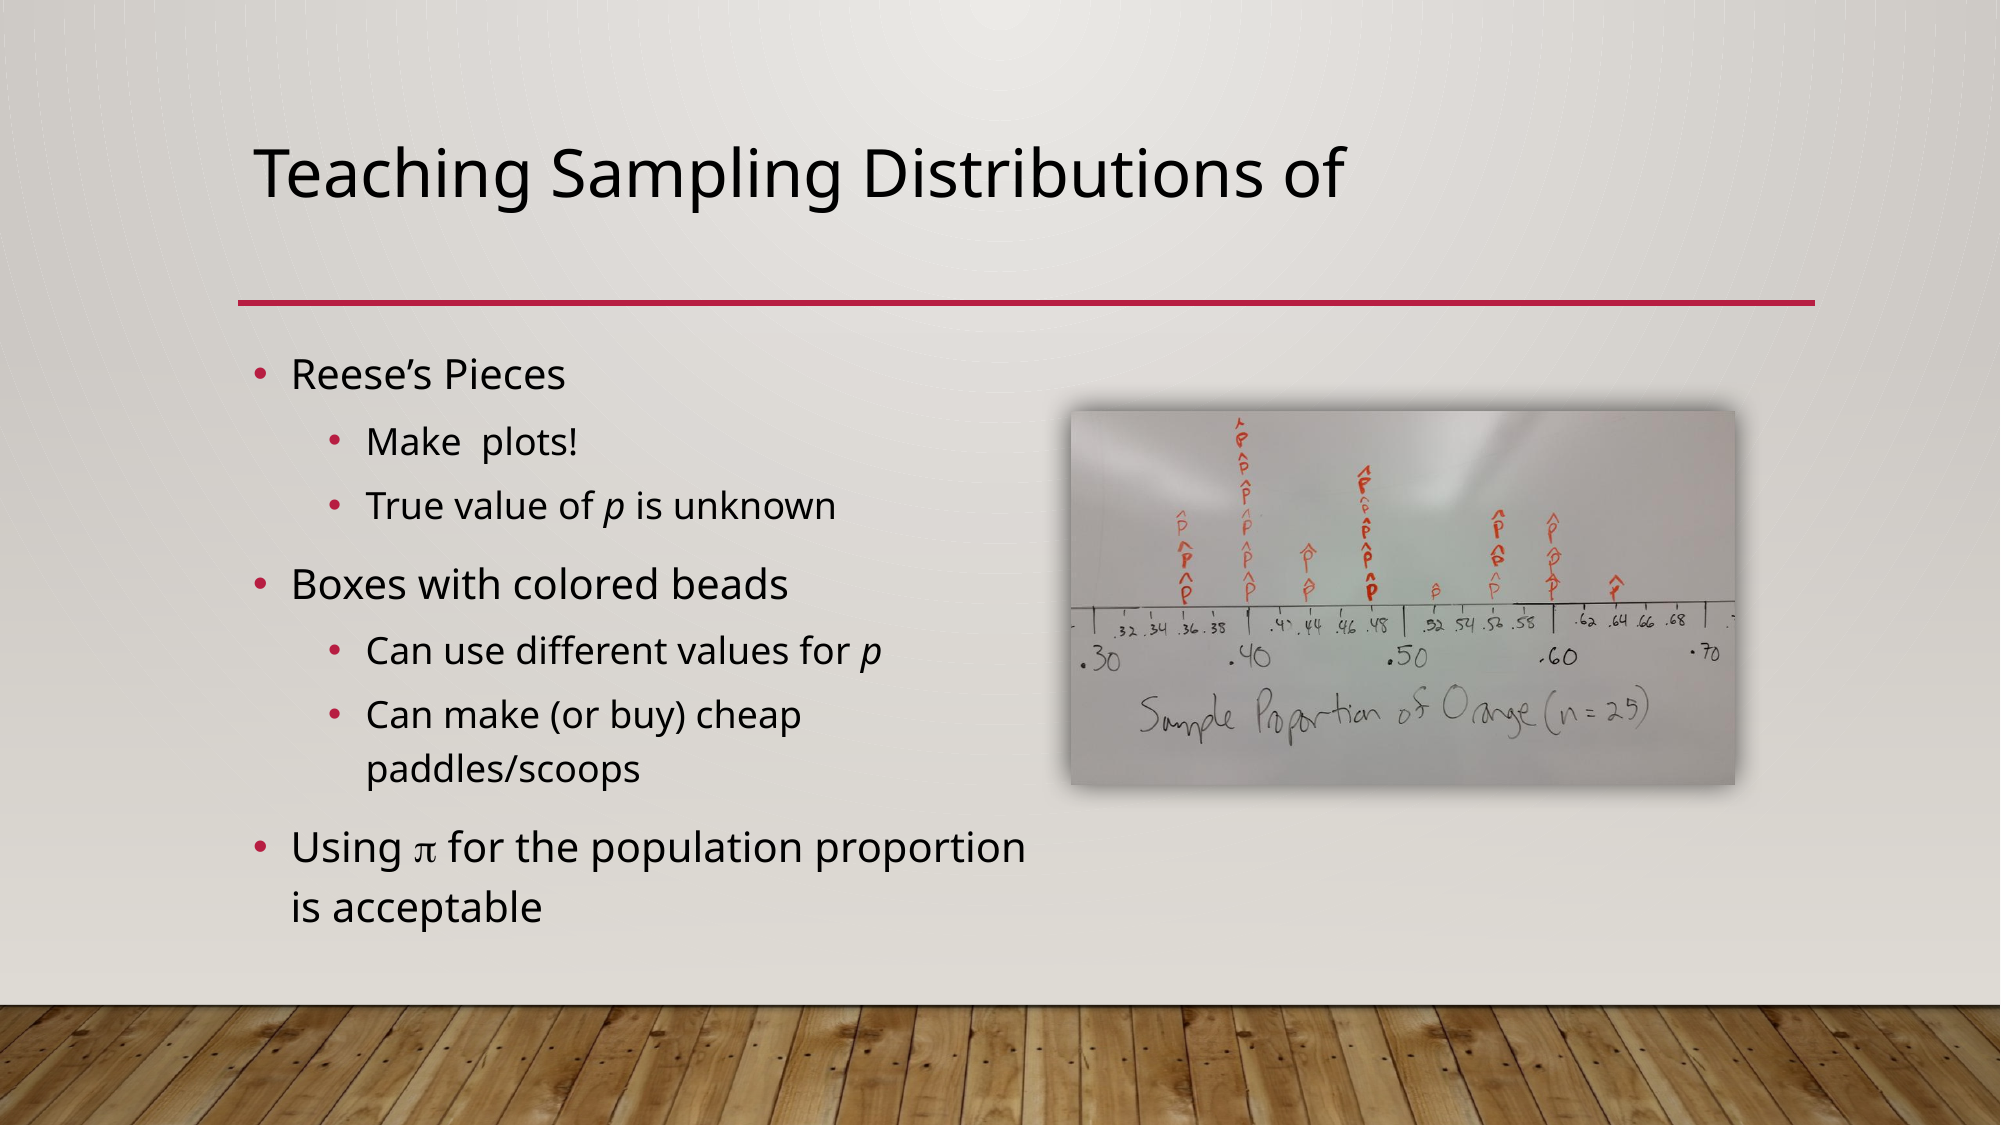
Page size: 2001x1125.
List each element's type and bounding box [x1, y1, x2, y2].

picture [0, 1005, 2000, 1125]
picture [1071, 411, 1735, 785]
